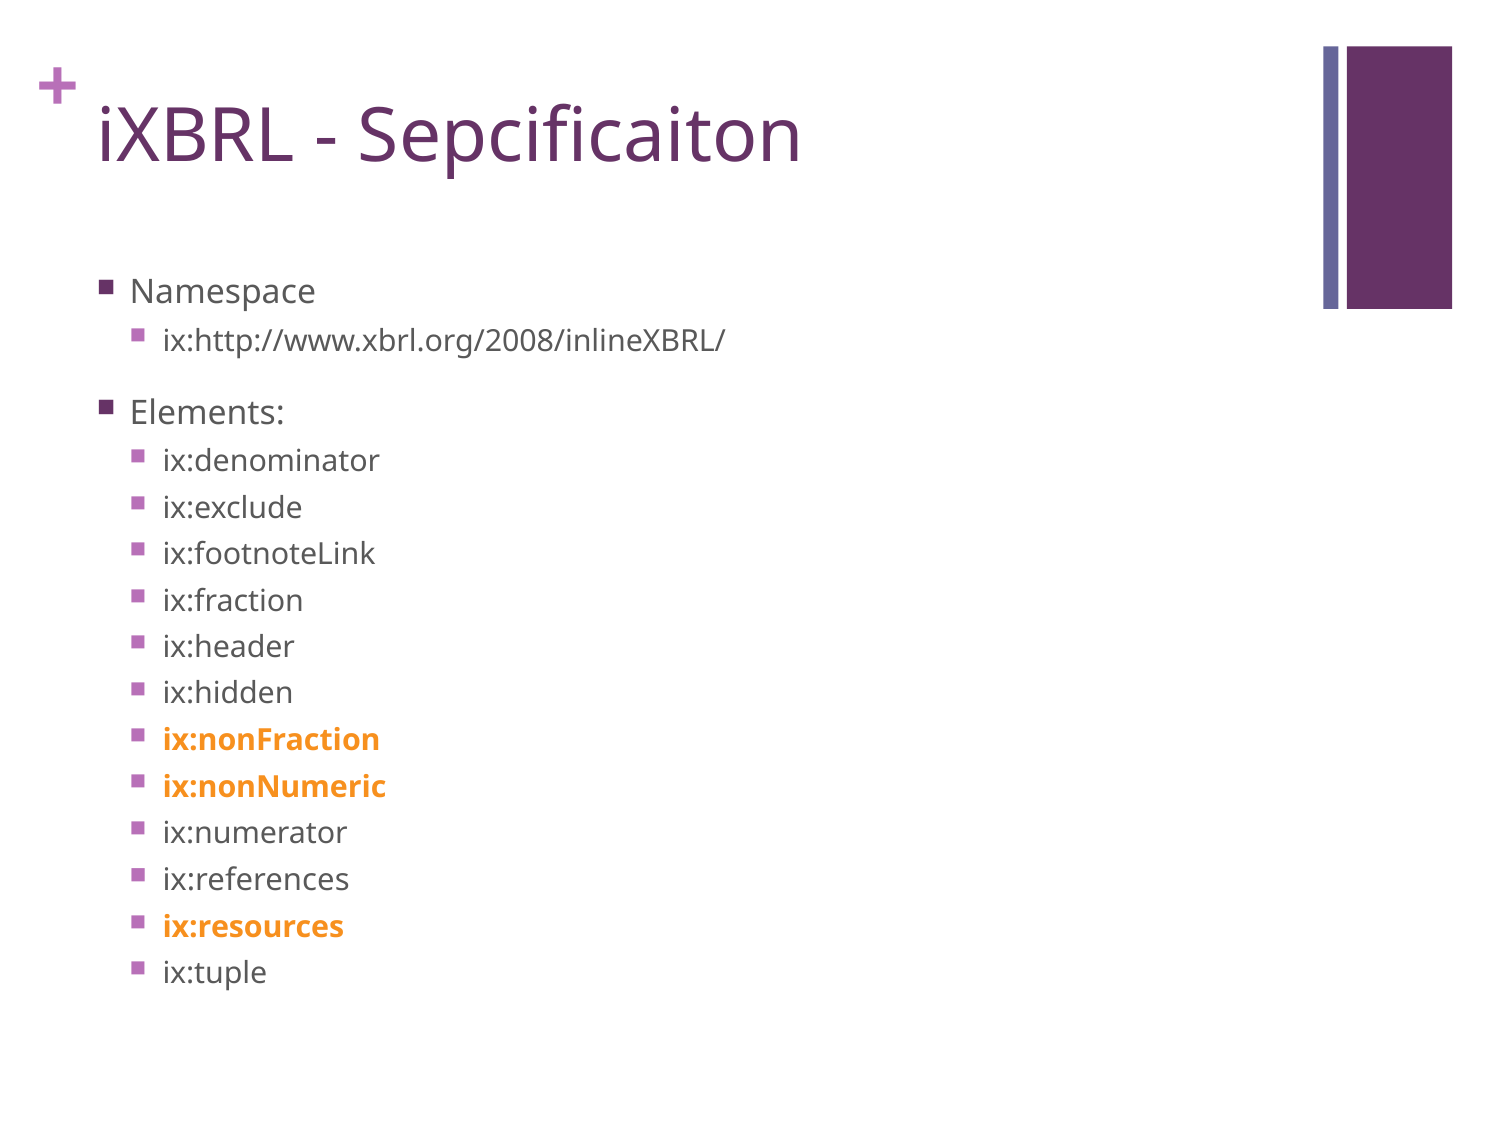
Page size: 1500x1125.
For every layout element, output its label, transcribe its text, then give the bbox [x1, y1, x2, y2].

title iXBRL - Sepcificaiton [81, 79, 1322, 262]
list Namespace ix:http://www.xbrl.org/2008/inlineXBRL/ Elements: ix:denominator ix:exclude ix:footnoteLink ix:fraction ix:header ix:hidden ix:nonFraction ix:nonNumeric ix:numerator ix:references ix:resources ix:tuple [81, 262, 1322, 1005]
